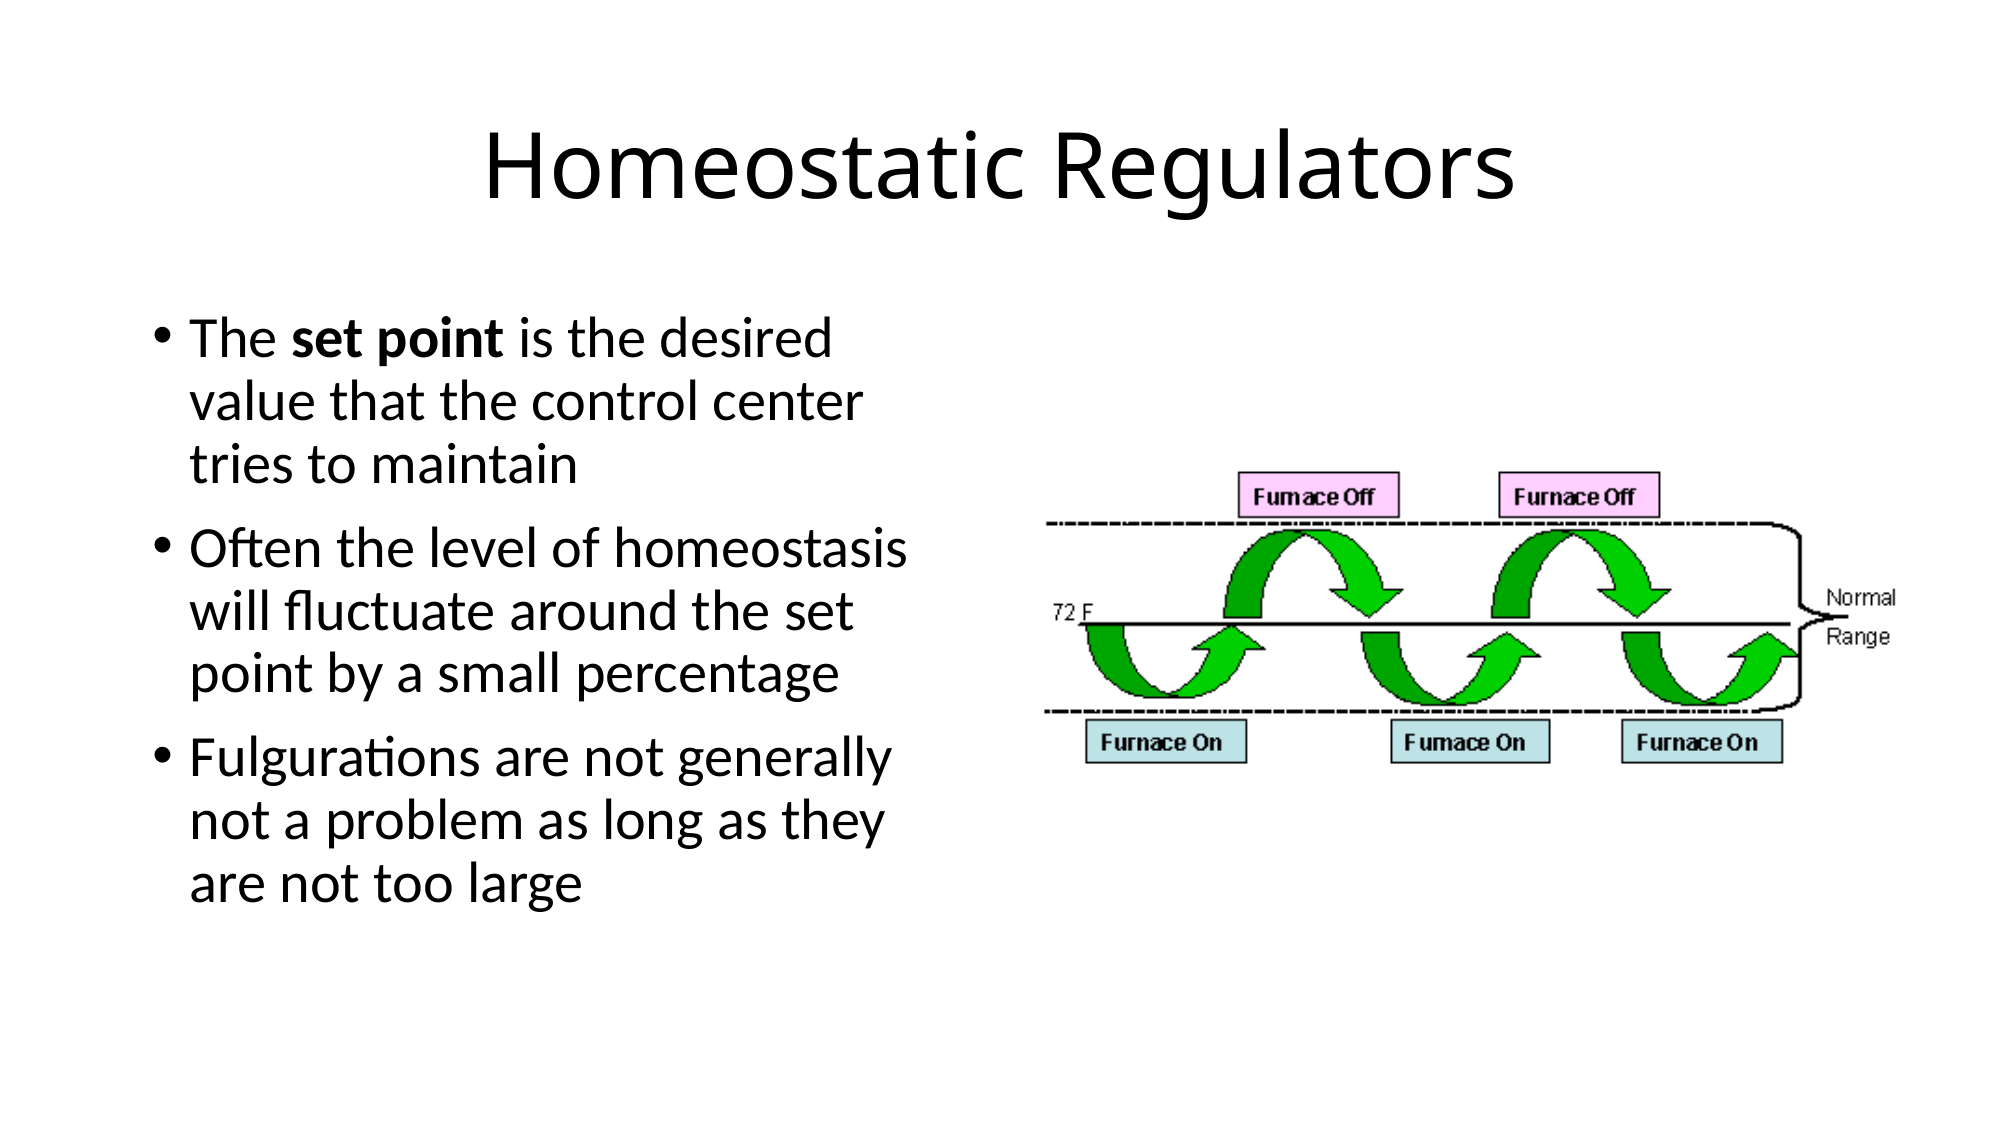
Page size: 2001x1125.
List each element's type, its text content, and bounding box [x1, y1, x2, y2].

picture [1043, 299, 1912, 950]
list The set point is the desired value that the control center tries to maintain Often the level of homeostasis will fluctuate around the set point by a small percentage Fulgurations are not generally not a problem as long as they are not too large [137, 299, 988, 1014]
title Homeostatic Regulators [137, 59, 1863, 278]
